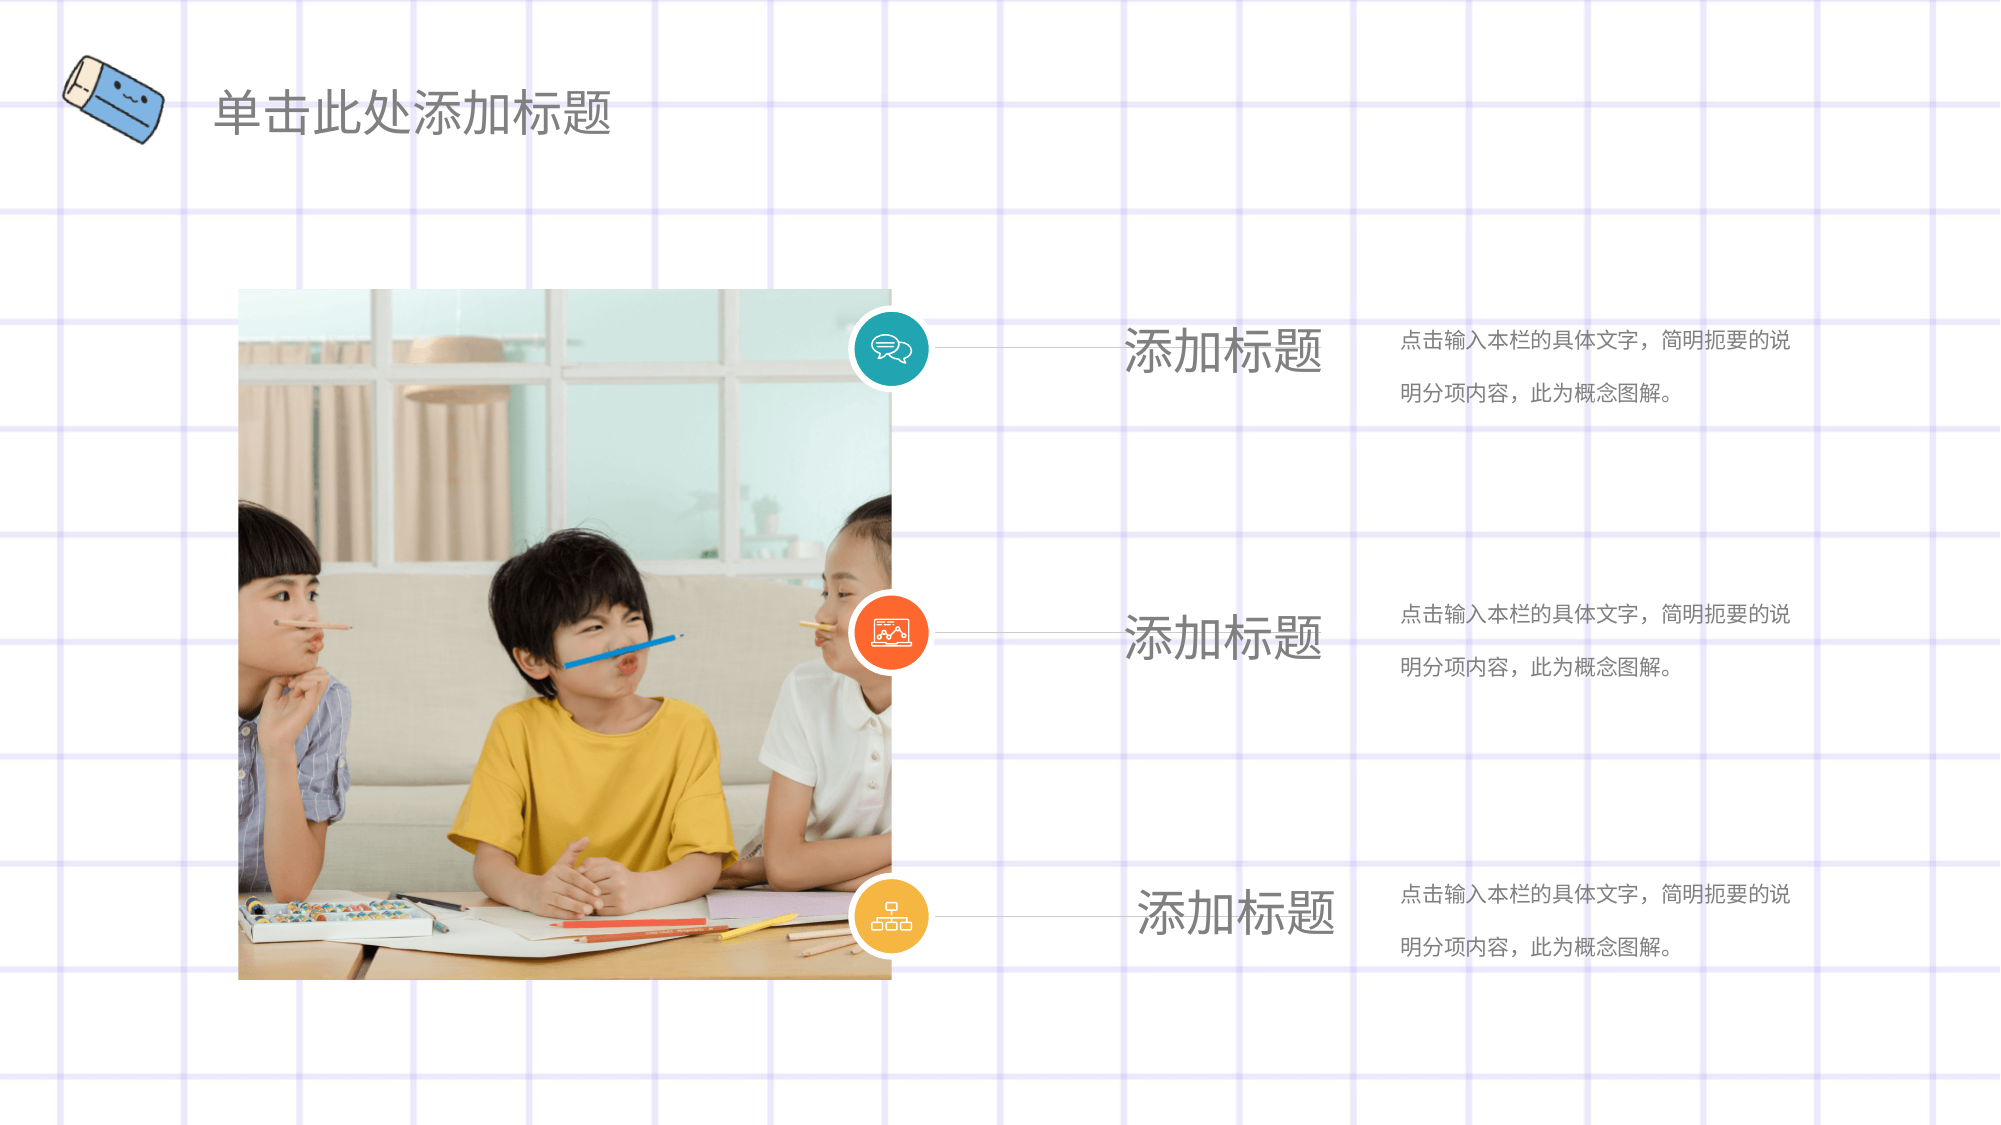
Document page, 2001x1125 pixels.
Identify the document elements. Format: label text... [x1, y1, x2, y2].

text_box 单击此处添加标题 [197, 69, 640, 154]
text_box [850, 307, 933, 391]
text_box 点击输入本栏的具体文字，简明扼要的说明分项内容，此为概念图解。 [1385, 280, 1814, 426]
text_box [237, 288, 893, 981]
text_box [871, 618, 913, 647]
text_box [871, 917, 913, 931]
picture [0, 0, 2001, 1125]
text_box [885, 901, 898, 915]
text_box 添加标题 [1107, 308, 1348, 392]
text_box [871, 334, 913, 364]
text_box 添加标题 [1121, 869, 1362, 954]
text_box [850, 874, 933, 958]
text_box [850, 591, 933, 674]
text_box 添加标题 [1107, 594, 1348, 679]
text_box 点击输入本栏的具体文字，简明扼要的说明分项内容，此为概念图解。 [1385, 834, 1814, 980]
text_box 点击输入本栏的具体文字，简明扼要的说明分项内容，此为概念图解。 [1385, 554, 1814, 700]
